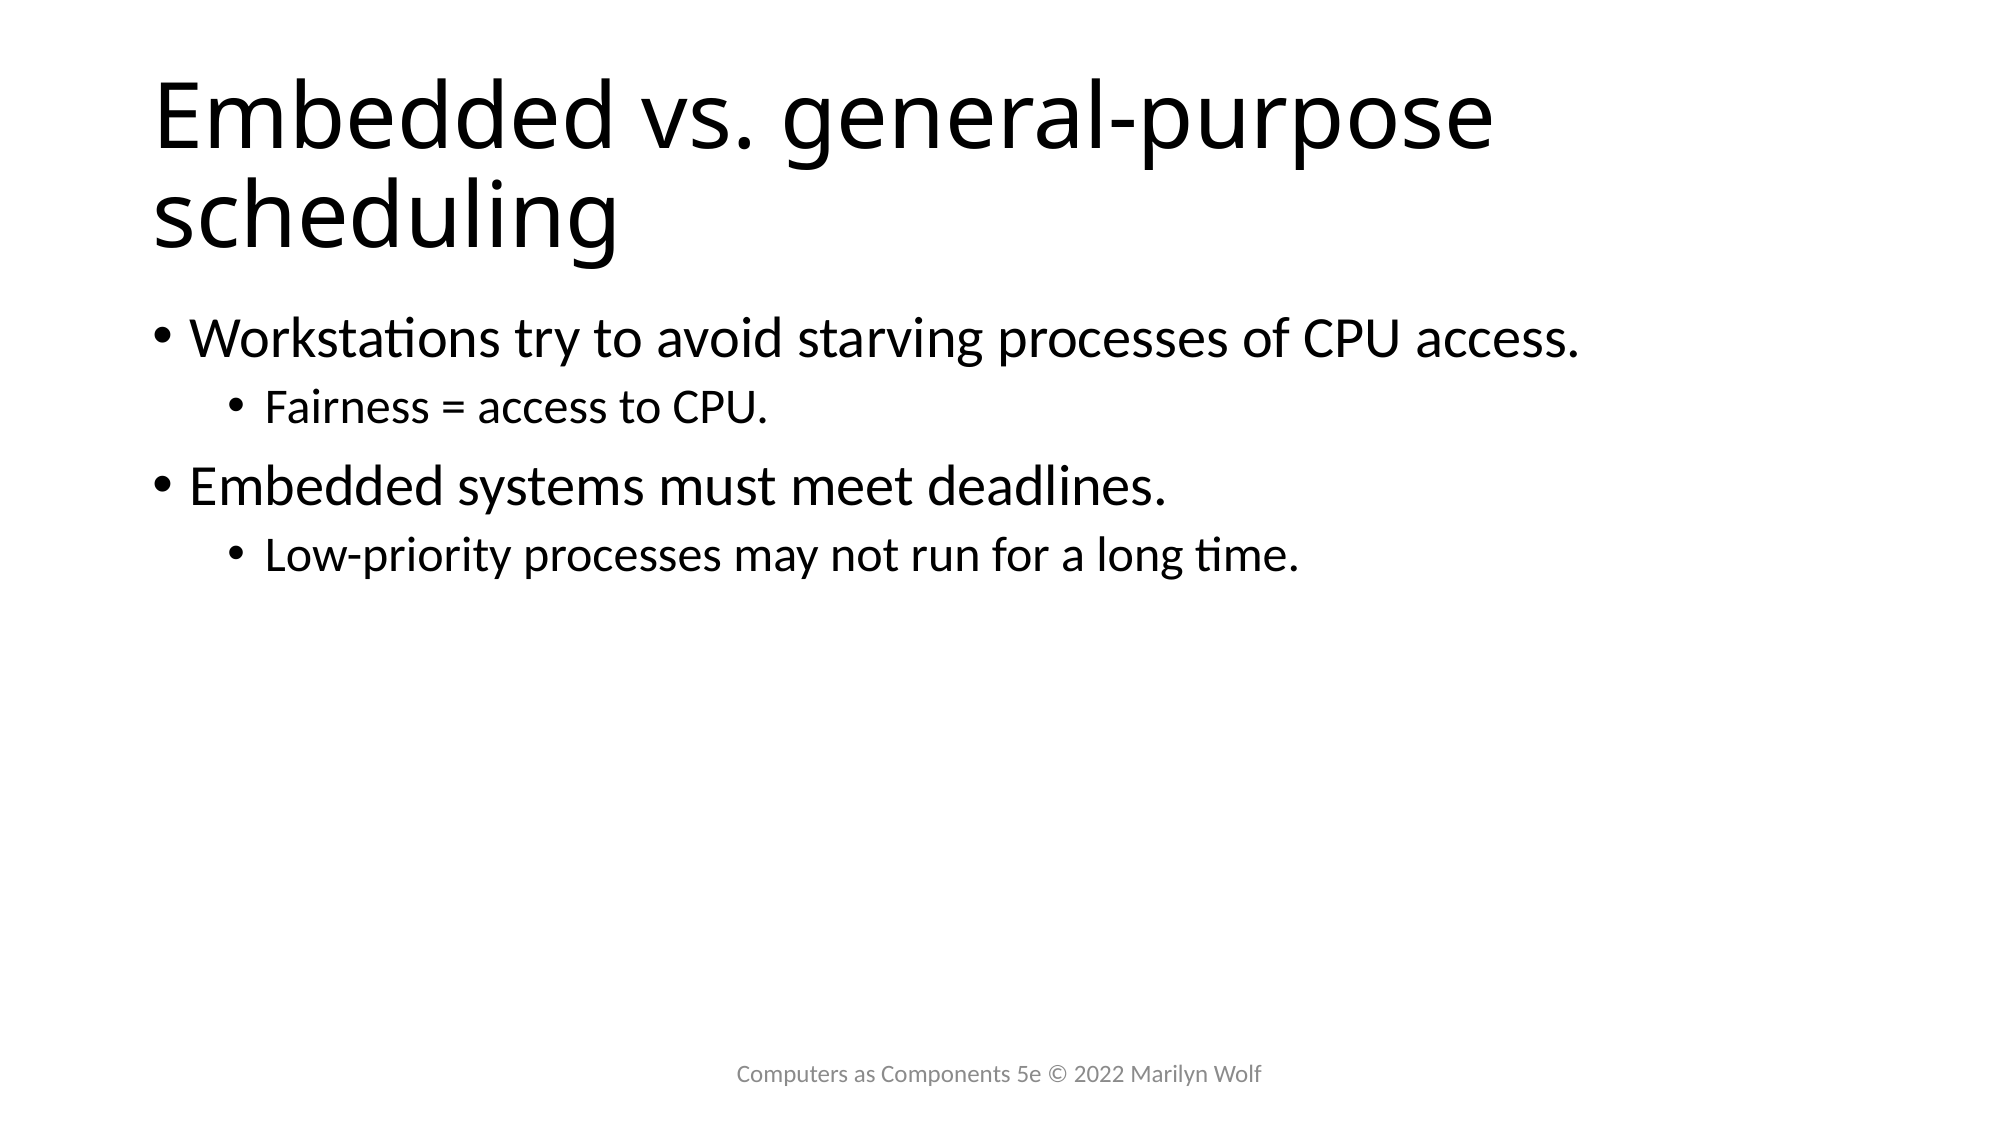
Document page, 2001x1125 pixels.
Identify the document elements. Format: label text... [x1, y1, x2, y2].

title Embedded vs. general-purpose scheduling [137, 59, 1863, 278]
footer Computers as Components 5e © 2022 Marilyn Wolf [662, 1042, 1338, 1103]
list Workstations try to avoid starving processes of CPU access. Fairness = access to CPU. Embedded systems must meet deadlines. Low-priority processes may not run for a long time. [137, 299, 1863, 1014]
